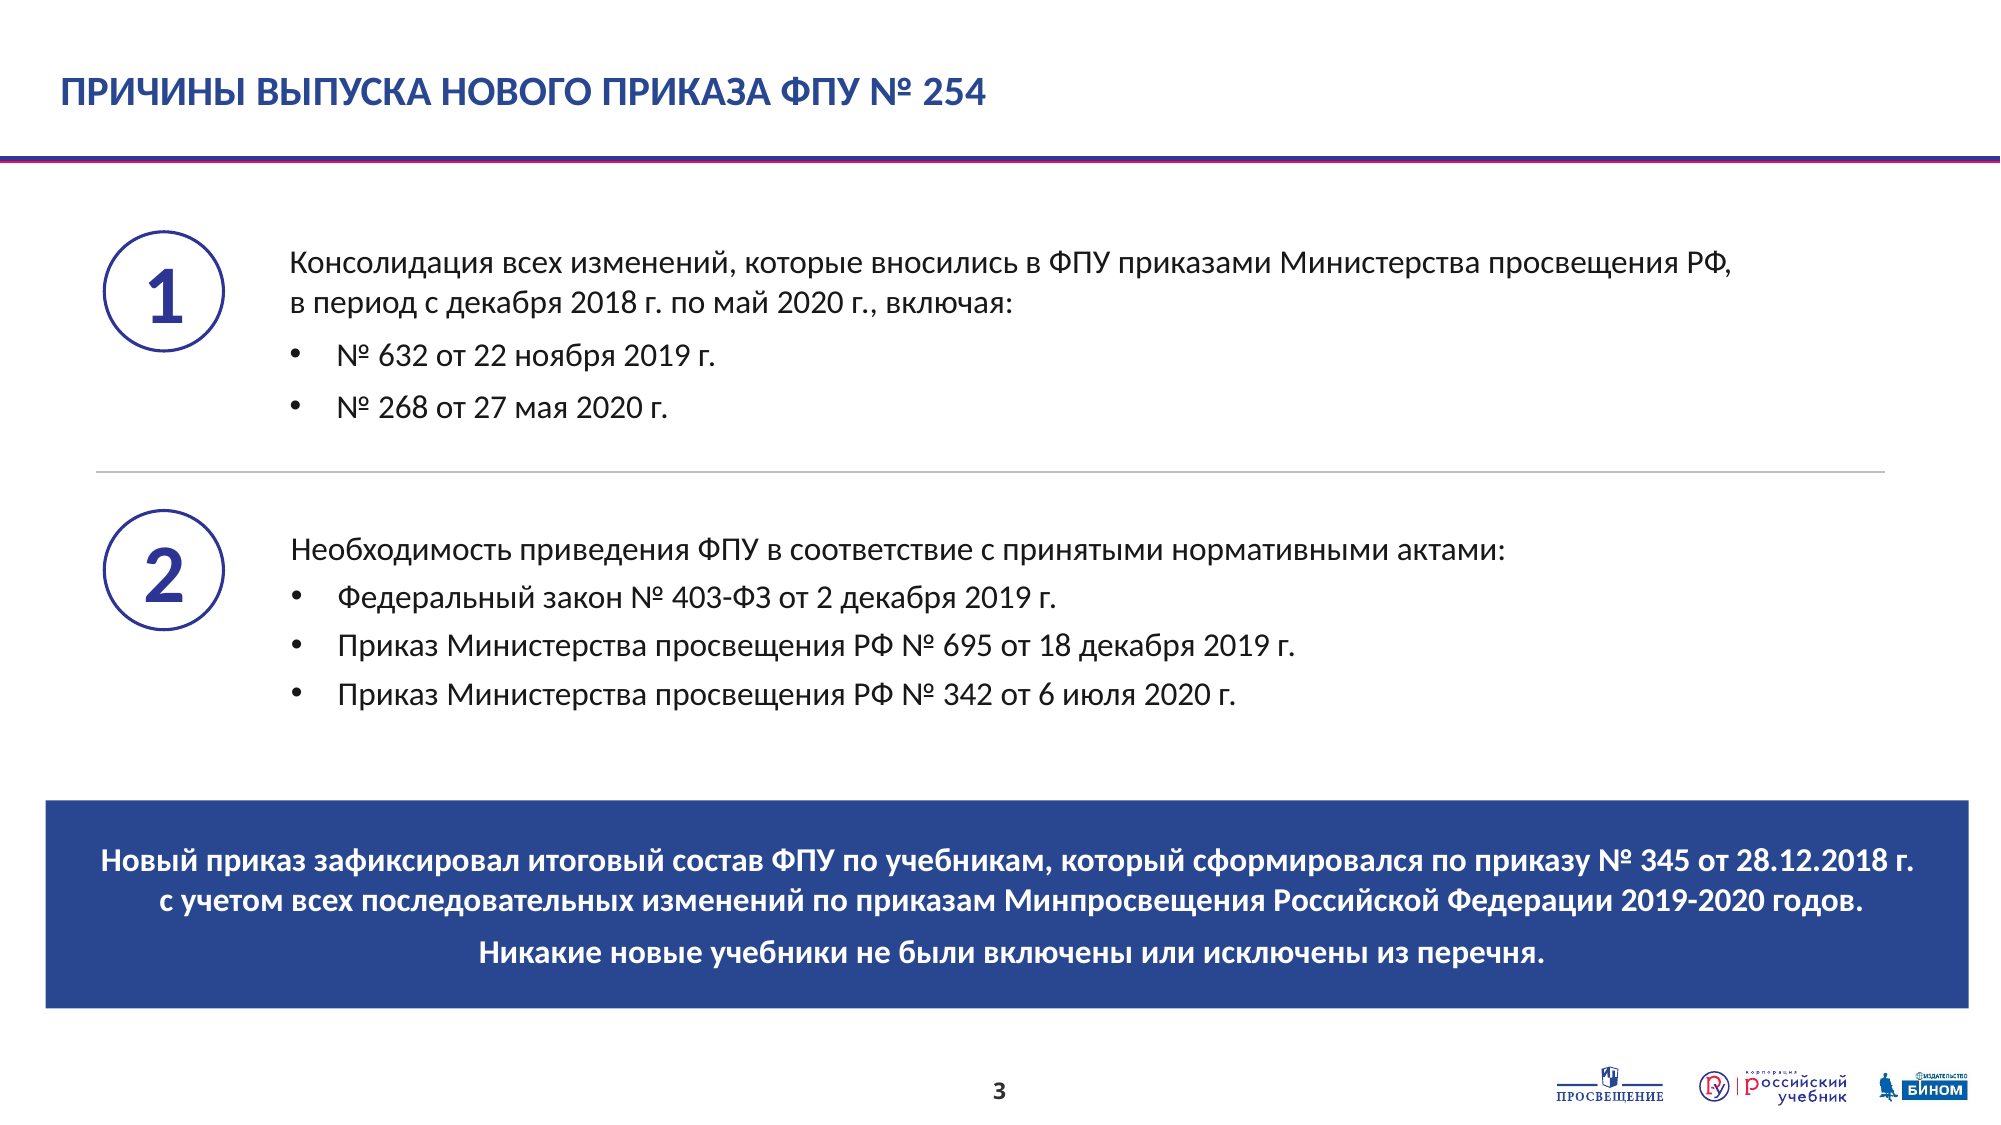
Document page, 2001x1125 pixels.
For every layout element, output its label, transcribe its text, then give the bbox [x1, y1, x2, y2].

text_box Необходимость приведения ФПУ в соответствие с принятыми нормативными актами: Федеральный закон № 403-ФЗ от 2 декабря 2019 г. Приказ Министерства просвещения РФ № 695 от 18 декабря 2019 г. Приказ Министерства просвещения РФ № 342 от 6 июля 2020 г. [276, 523, 1764, 720]
text_box [129, 229, 198, 240]
text_box 2 [96, 519, 234, 620]
text_box ПРИЧИНЫ ВЫПУСКА НОВОГО ПРИКАЗА ФПУ № 254 [45, 56, 1969, 122]
text_box Консолидация всех изменений, которые вносились в ФПУ приказами Министерства просвещения РФ, в период с декабря 2018 г. по май 2020 г., включая: № 632 от 22 ноября 2019 г. № 268 от 27 мая 2020 г. [289, 240, 1748, 426]
text_box 1 [96, 240, 234, 341]
text_box Новый приказ зафиксировал итоговый состав ФПУ по учебникам, который сформировался по приказу № 345 от 28.12.2018 г. с учетом всех последовательных изменений по приказам Минпросвещения Российской Федерации 2019-2020 годов. Никакие новые учебники не были включены или исключены из перечня. [43, 798, 1971, 1010]
text_box [127, 620, 201, 632]
text_box [127, 341, 201, 354]
picture [1877, 1066, 1971, 1107]
text_box [129, 508, 199, 519]
text_box [31, 7, 1970, 159]
